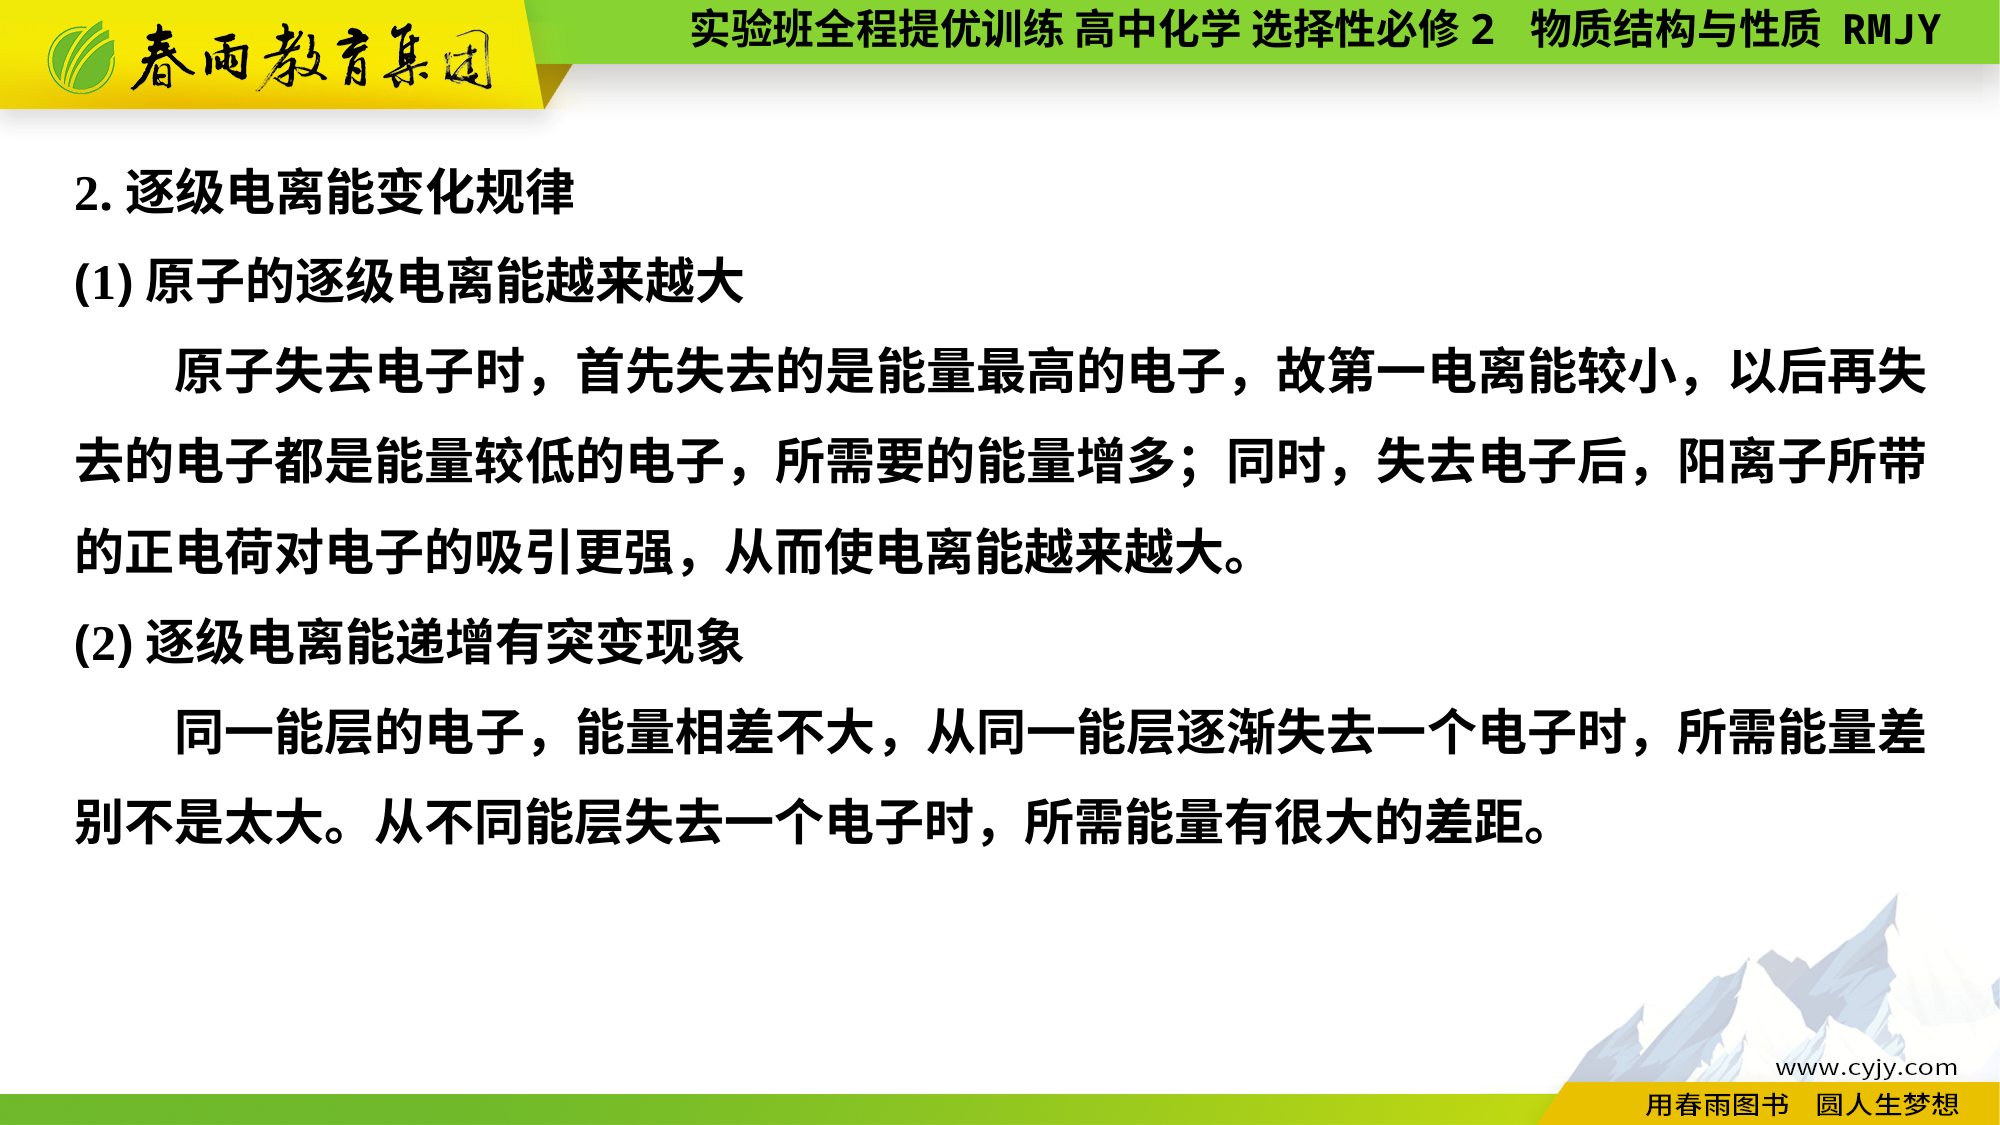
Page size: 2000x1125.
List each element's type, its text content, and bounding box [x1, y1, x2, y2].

picture [0, 0, 2000, 1125]
list 2.逐级电离能变化规律 (1)原子的逐级电离能越来越大 原子失去电子时，首先失去的是能量最高的电子，故第一电离能较小，以后再失去的电子都是能量较低的电子，所需要的能量增多；同时，失去电子后，阳离子所带的正电荷对电子的吸引更强，从而使电离能越来越大。 (2)逐级电离能递增有突变现象 同一能层的电子，能量相差不大，从同一能层逐渐失去一个电子时，所需能量差别不是太大。从不同能层失去一个电子时，所需能量有很大的差距。 [59, 122, 1944, 854]
